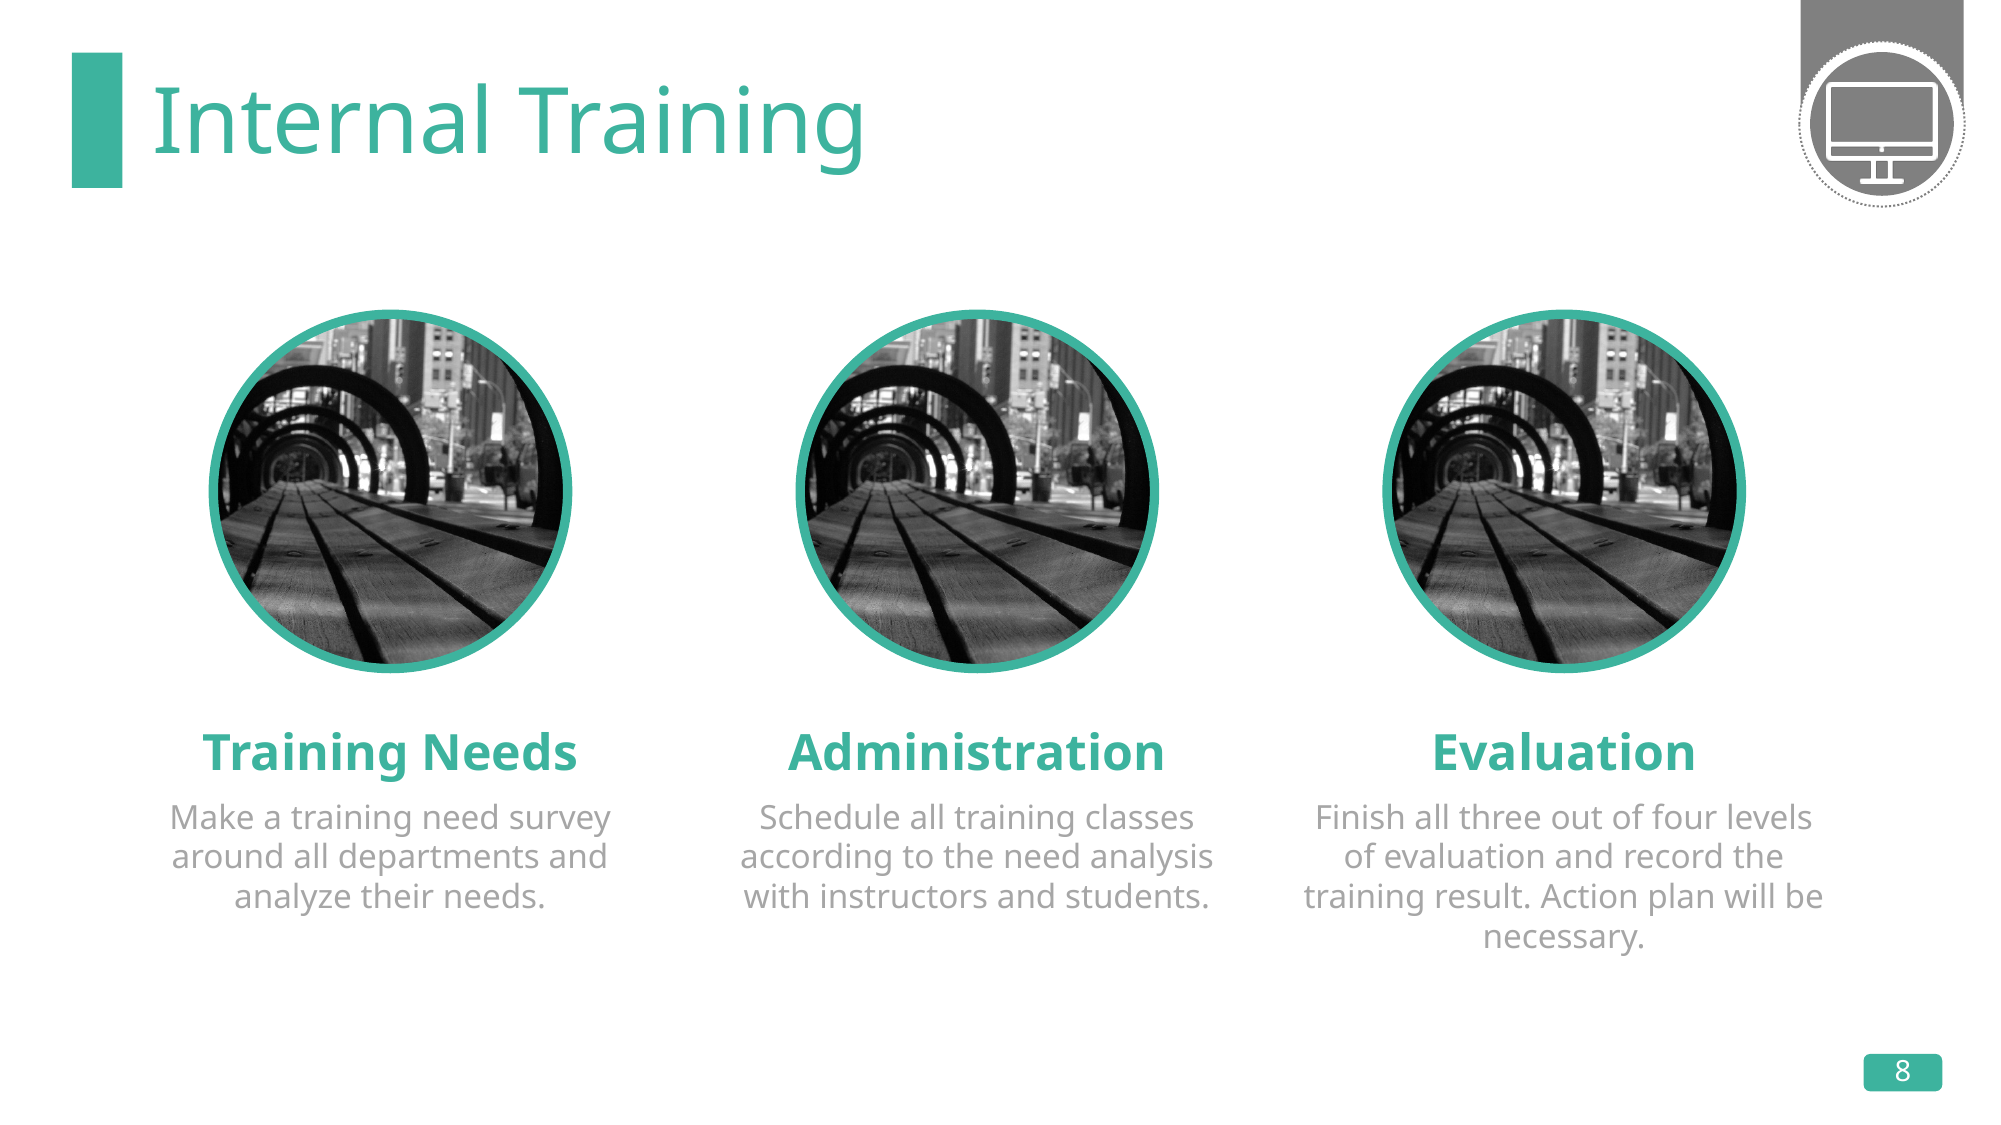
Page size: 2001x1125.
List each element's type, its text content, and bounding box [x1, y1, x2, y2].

picture [1863, 82, 1938, 184]
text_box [694, 314, 1261, 925]
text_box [1281, 314, 1848, 925]
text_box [107, 314, 674, 925]
title Internal Training [137, 59, 1863, 188]
slide_number 8 [1677, 1042, 2000, 1103]
